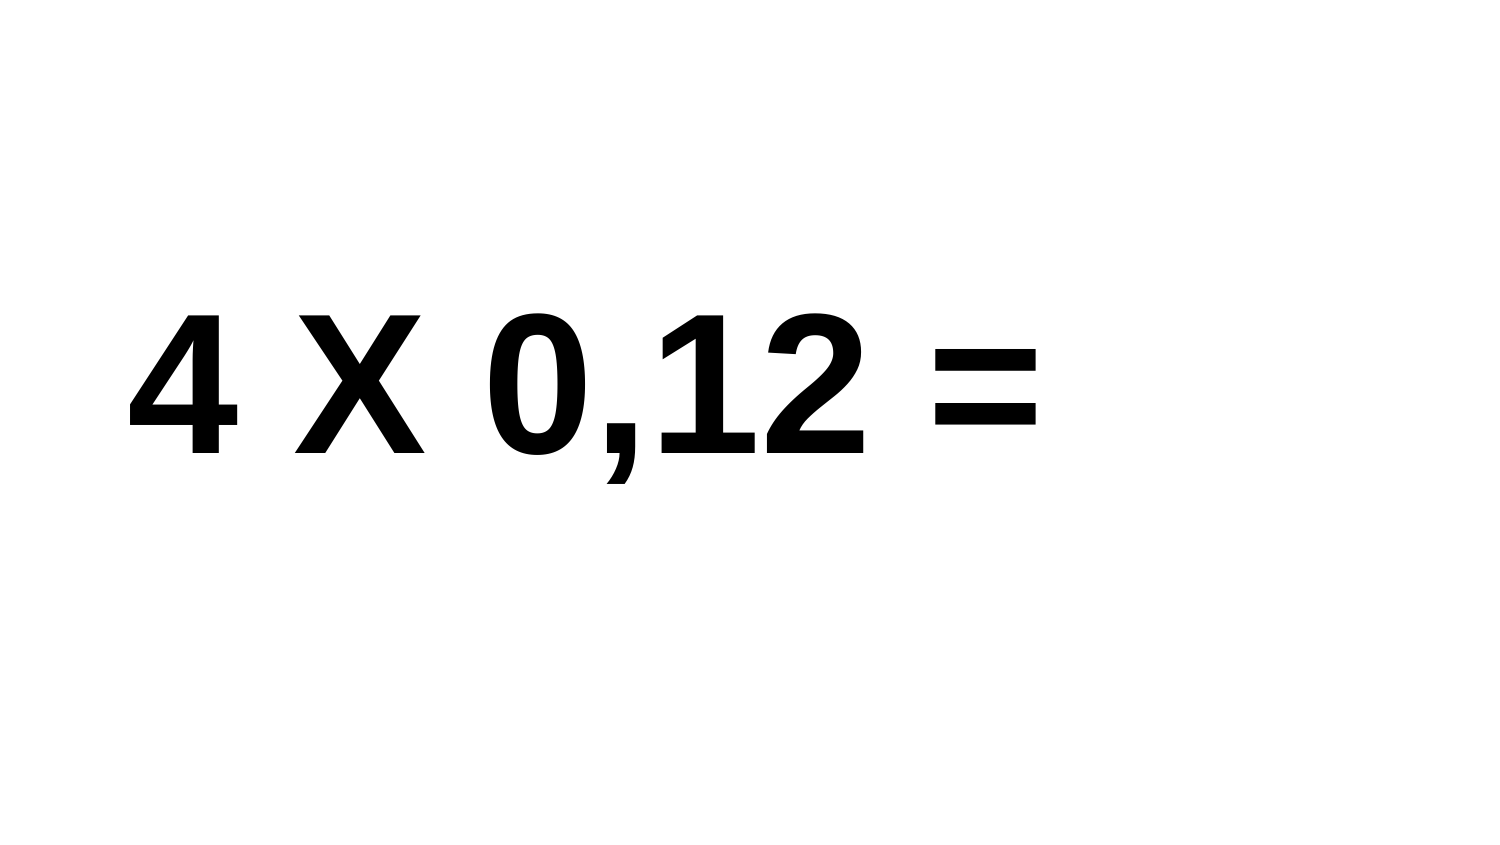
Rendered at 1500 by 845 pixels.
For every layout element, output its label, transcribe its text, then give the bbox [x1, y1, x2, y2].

text_box 4 X 0,12 = [112, 318, 1388, 509]
